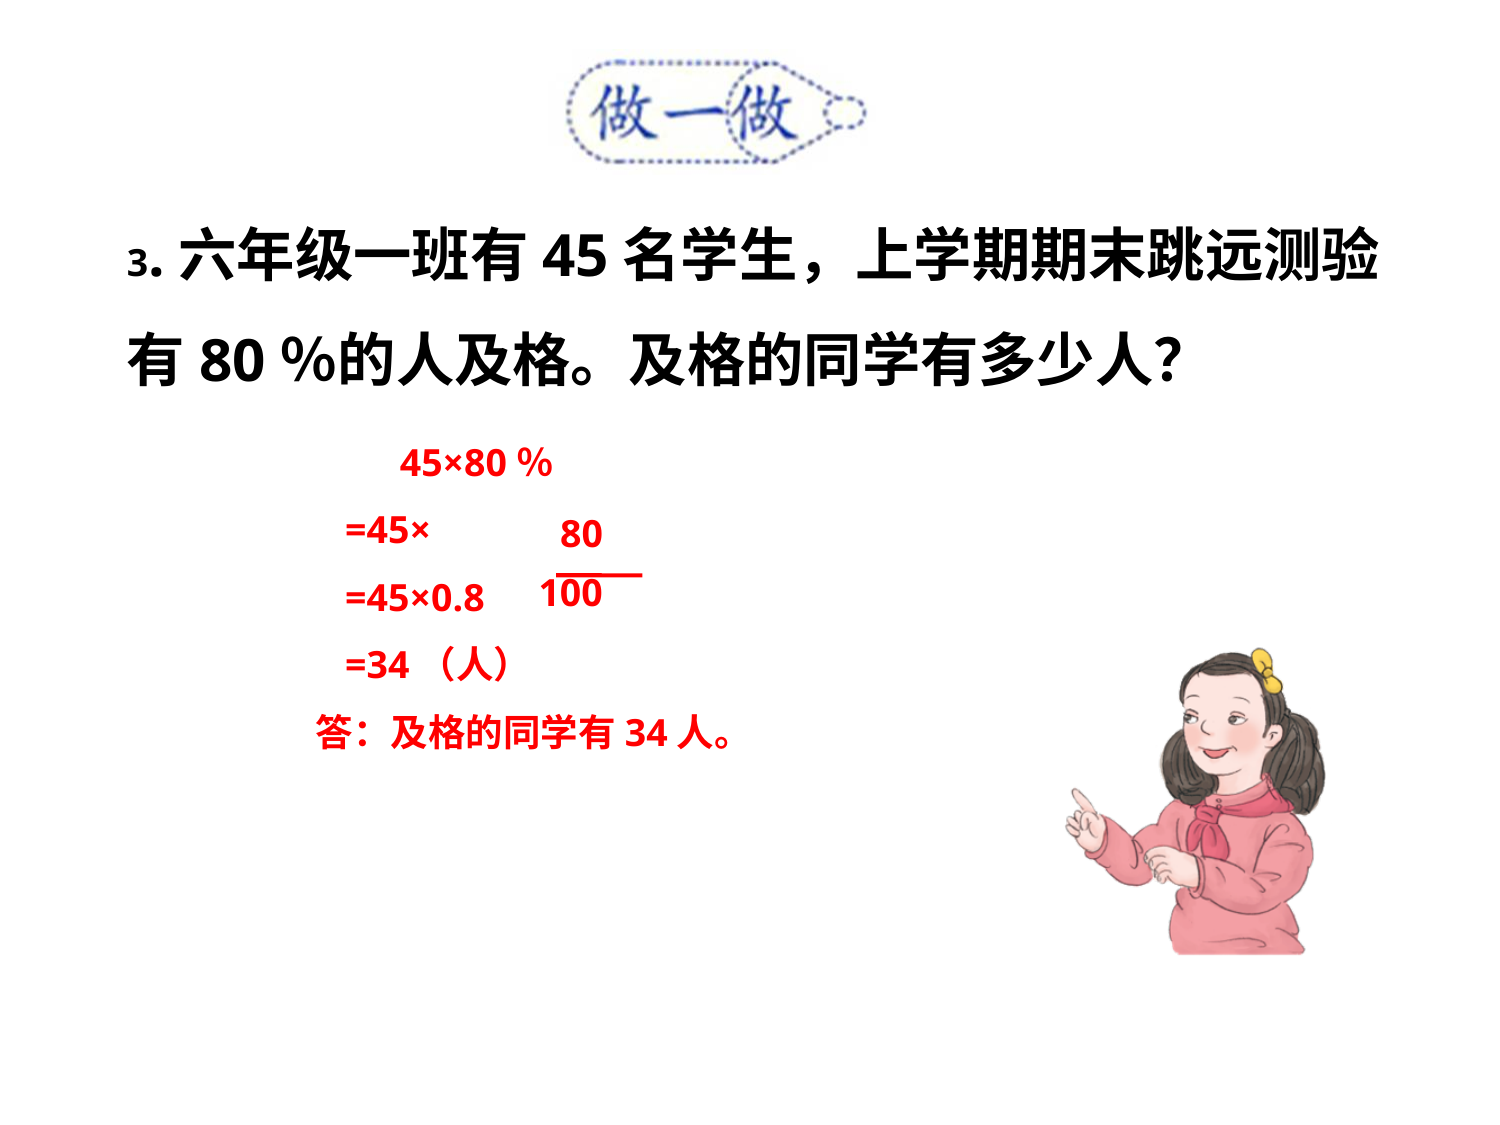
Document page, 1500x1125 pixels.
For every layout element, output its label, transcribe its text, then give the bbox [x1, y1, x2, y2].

text_box 3.六年级一班有45名学生，上学期期末跳远测验有80％的人及格。及格的同学有多少人？ [112, 175, 1400, 401]
picture [547, 49, 903, 176]
picture [1054, 643, 1345, 965]
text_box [300, 408, 1011, 955]
